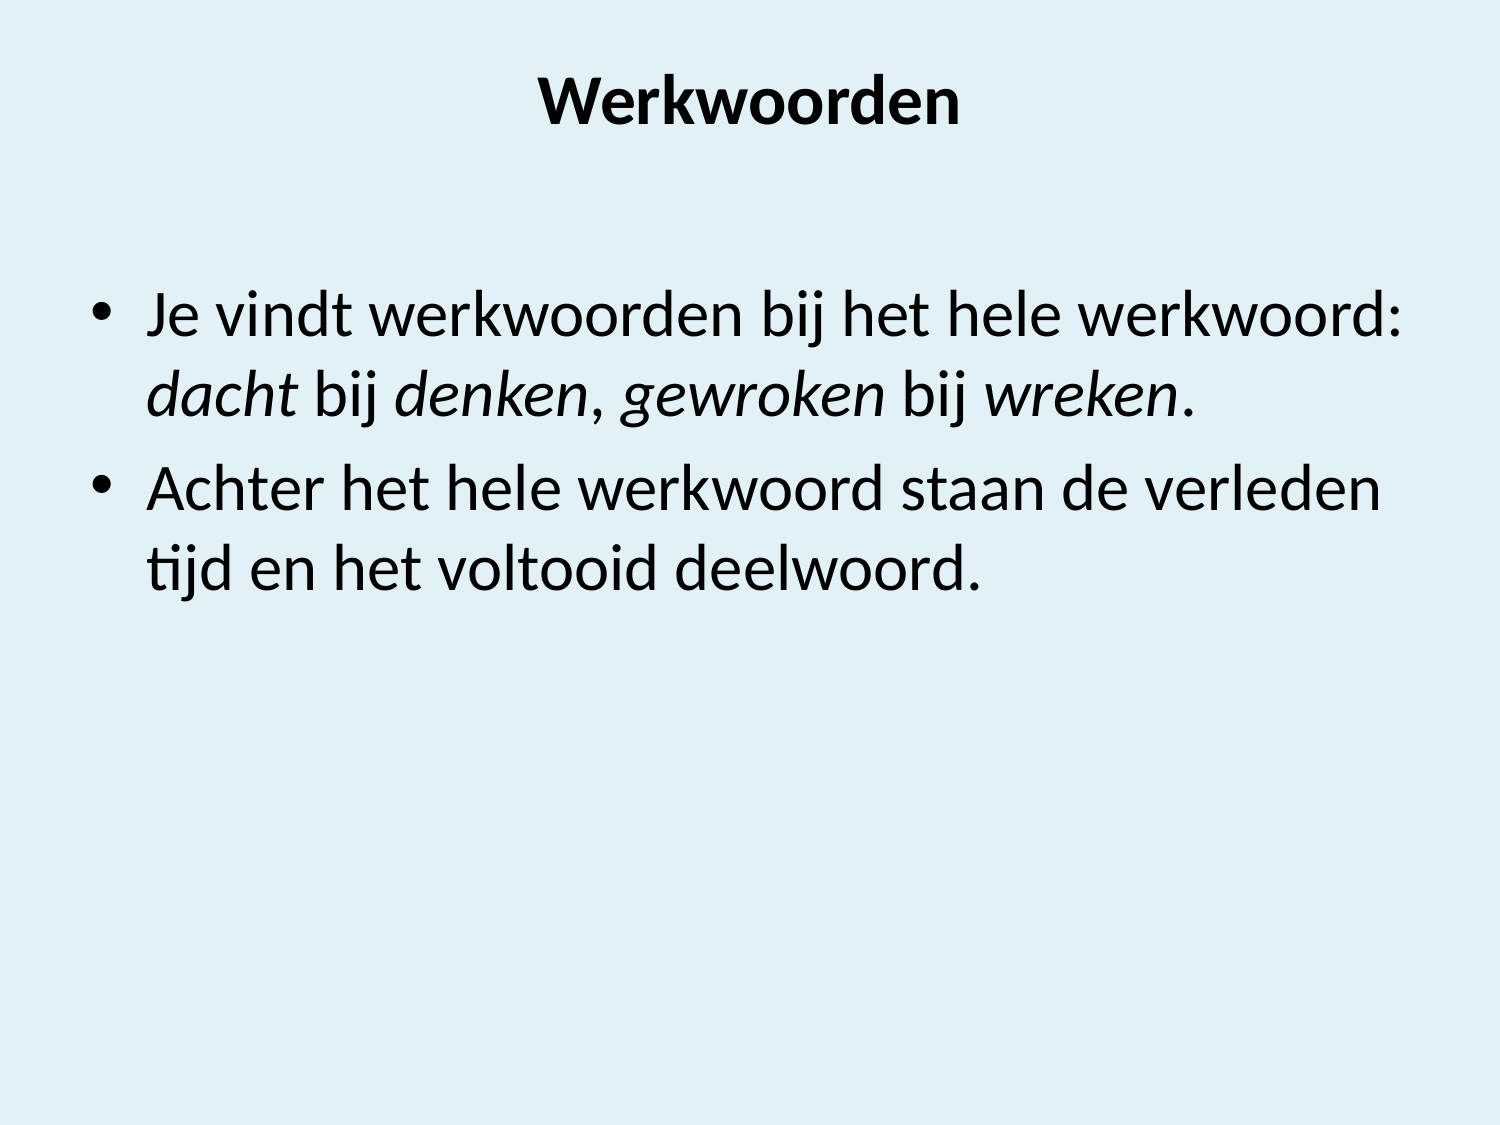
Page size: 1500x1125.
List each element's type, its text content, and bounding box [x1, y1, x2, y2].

title Werkwoorden [75, 45, 1425, 233]
list Je vindt werkwoorden bij het hele werkwoord: dacht bij denken, gewroken bij wreken. Achter het hele werkwoord staan de verleden tijd en het voltooid deelwoord. [75, 262, 1425, 1005]
